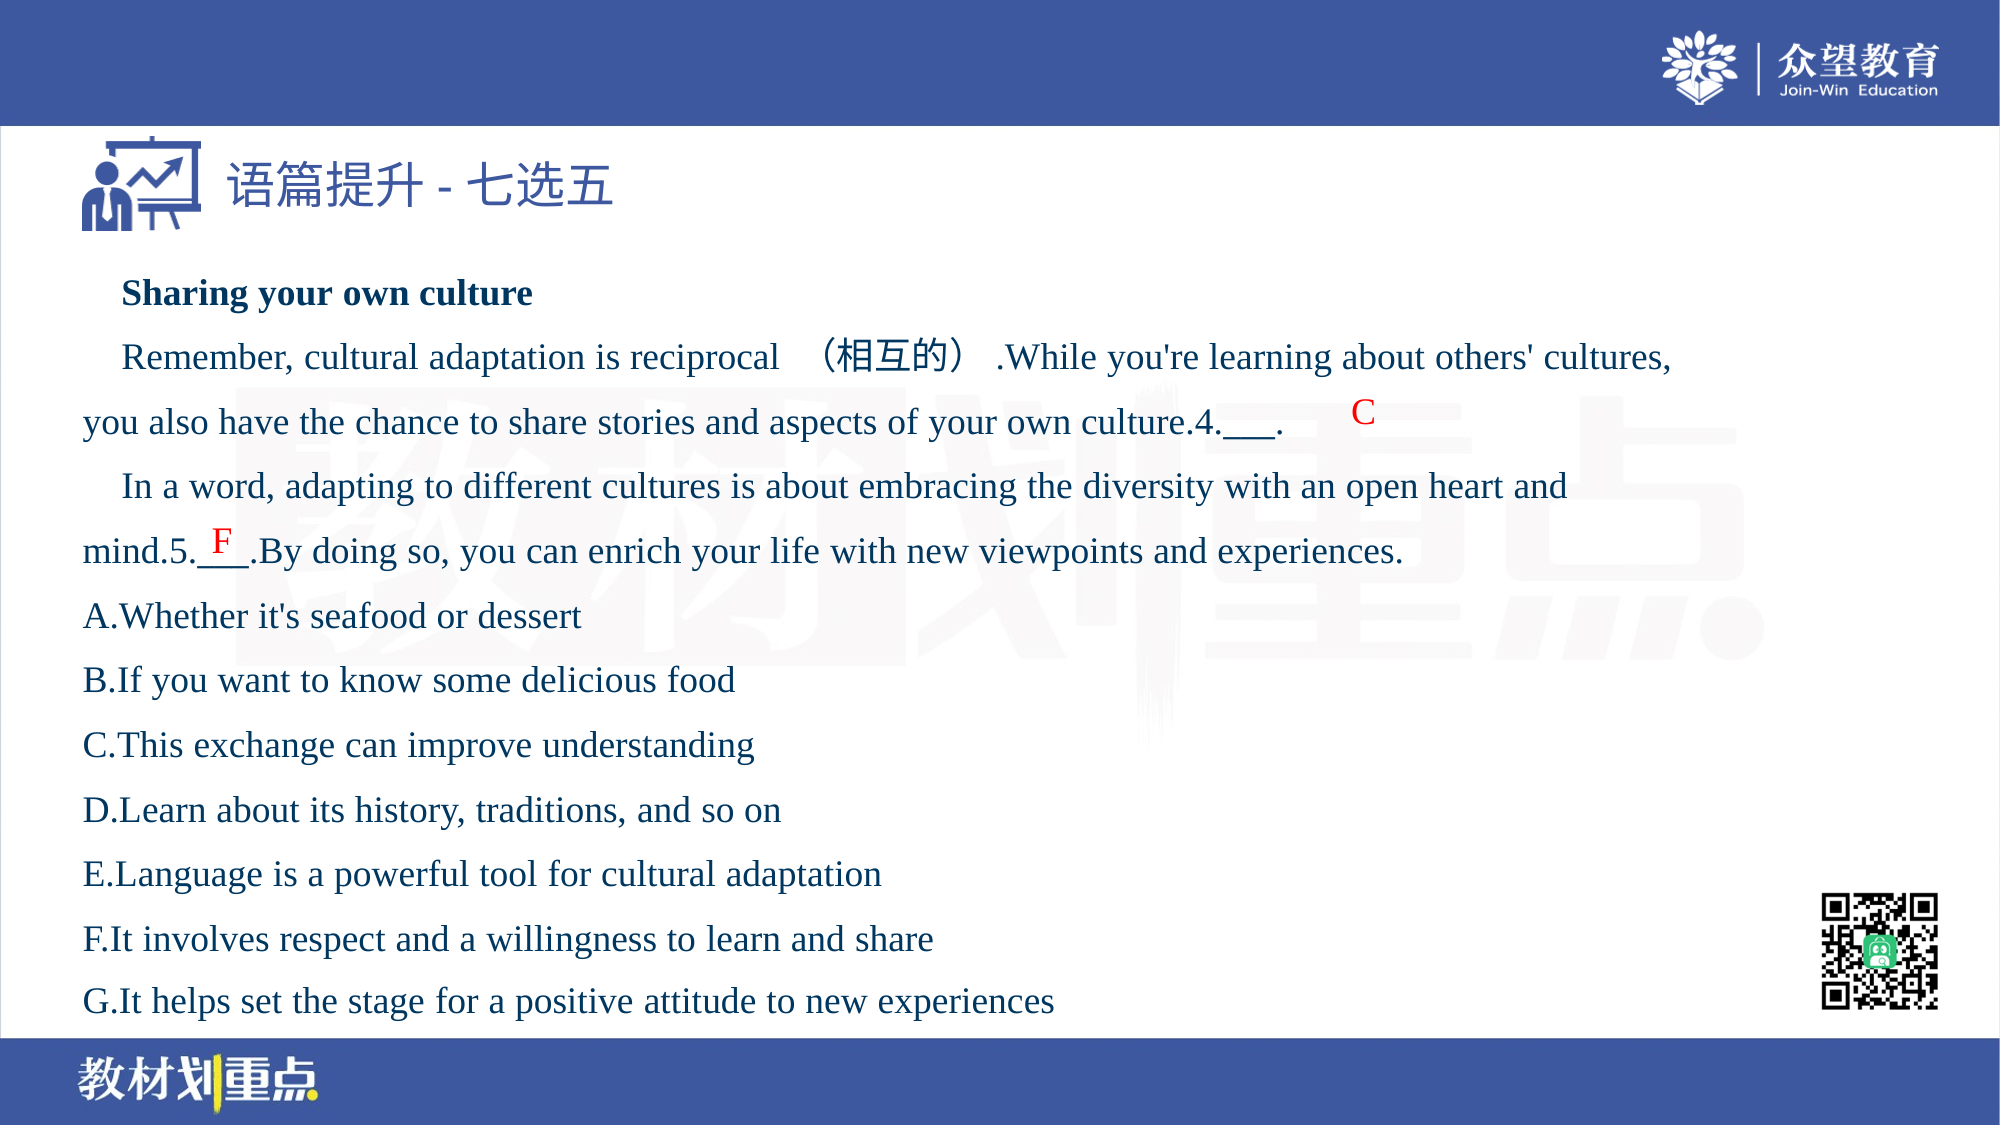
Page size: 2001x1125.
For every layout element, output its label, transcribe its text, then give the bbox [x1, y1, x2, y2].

text_box F [197, 500, 247, 556]
text_box C [1337, 371, 1390, 427]
picture [0, 0, 2000, 1125]
text_box Sharing your own culture Remember, cultural adaptation is reciprocal （相互的）.While you're learning about others' cultures, you also have the chance to share stories and aspects of your own culture.4.___. In a word, adapting to different cultures is about embracing the diversity with an open heart and mind.5.___.By doing so, you can enrich your life with new viewpoints and experiences. A.Whether it's seafood or dessert B.If you want to know some delicious food C.This exchange can improve understanding D.Learn about its history, traditions, and so on E.Language is a powerful tool for cultural adaptation F.It involves respect and a willingness to learn and share G.It helps set the stage for a positive attitude to new experiences [82, 248, 1817, 1015]
